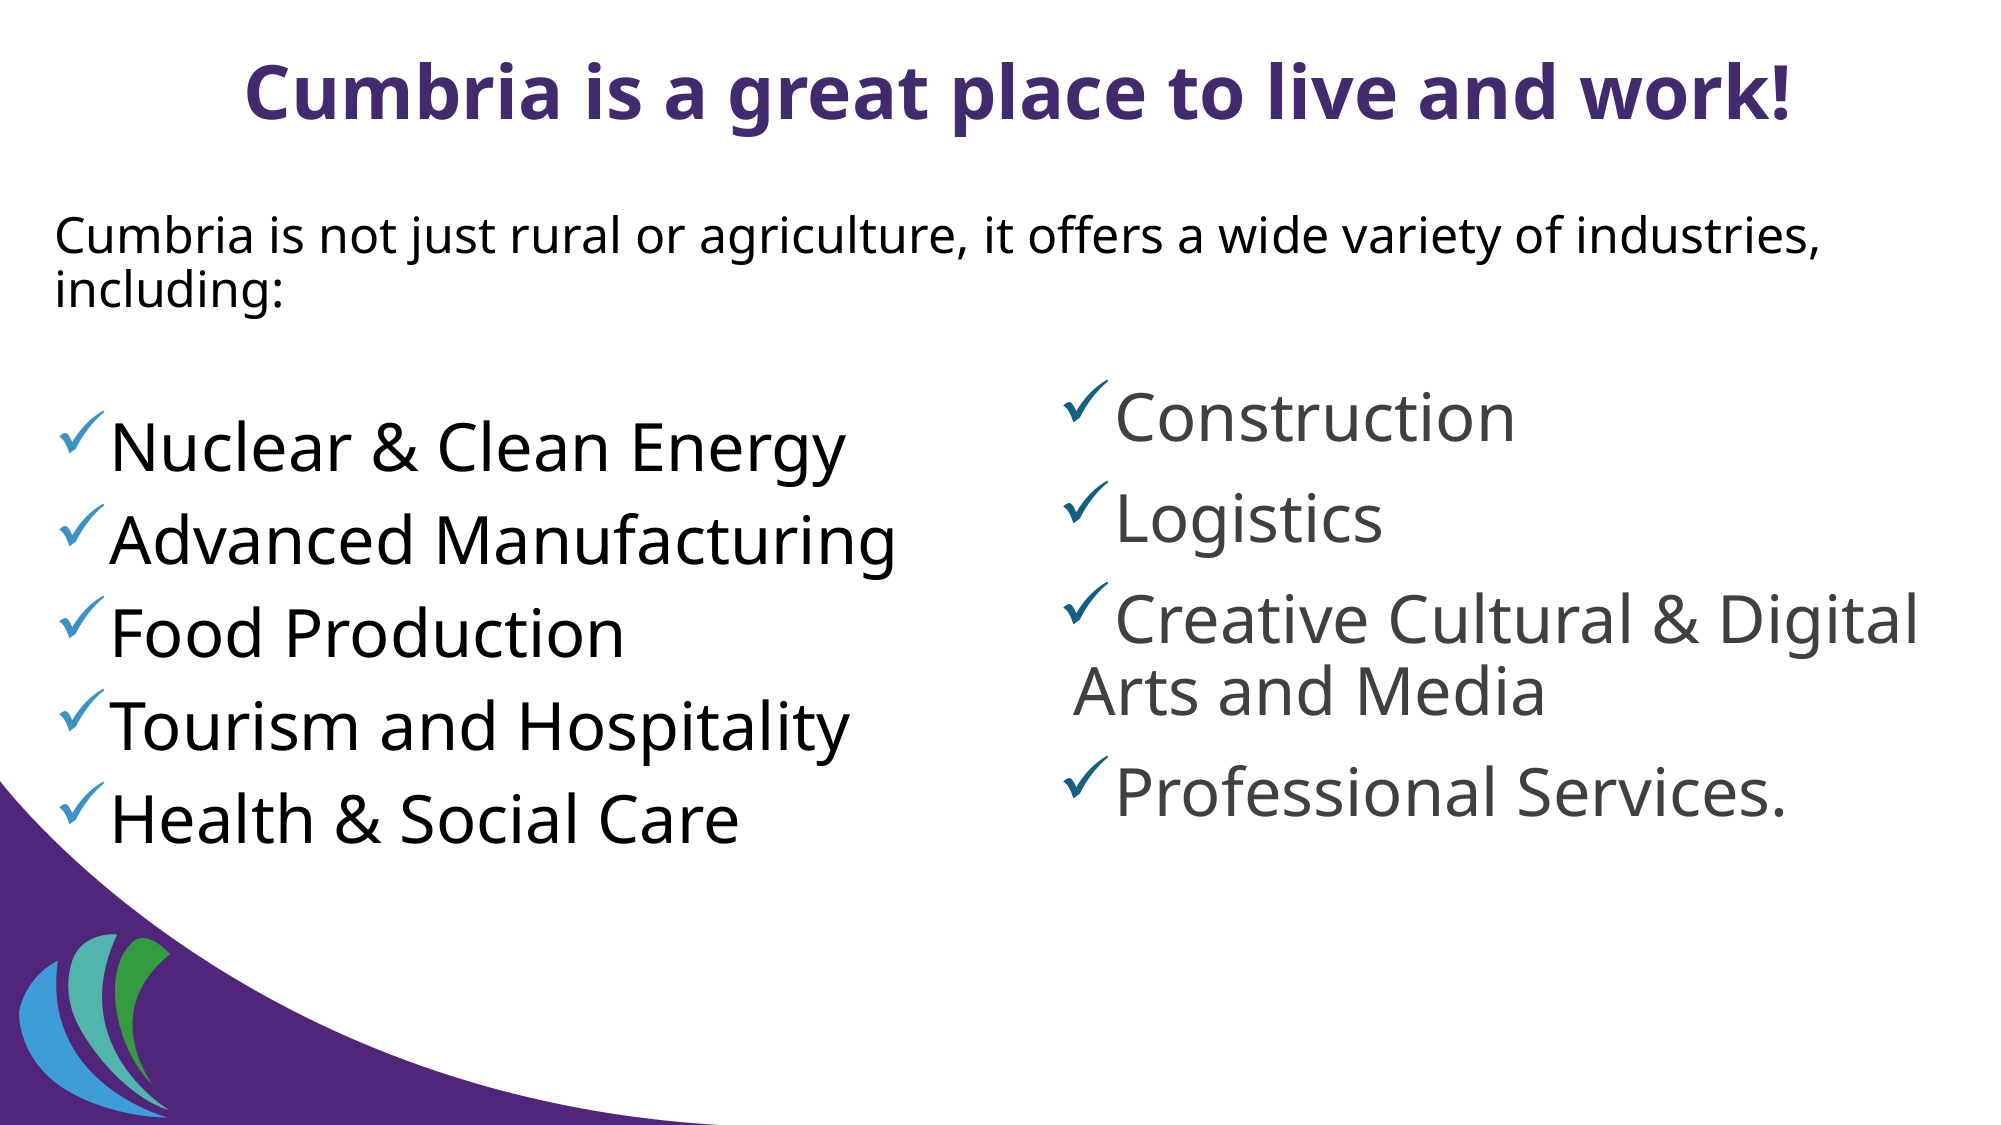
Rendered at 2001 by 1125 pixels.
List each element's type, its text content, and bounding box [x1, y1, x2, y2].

text_box Construction Logistics Creative Cultural & Digital Arts and Media Professional Services. [1059, 296, 1975, 1054]
list Cumbria is not just rural or agriculture, it offers a wide variety of industries, including: Nuclear & Clean Energy Advanced Manufacturing Food Production Tourism and Hospitality Health & Social Care [39, 203, 2000, 1029]
title Cumbria is a great place to live and work! [165, 16, 1891, 175]
picture [0, 1, 2000, 1125]
